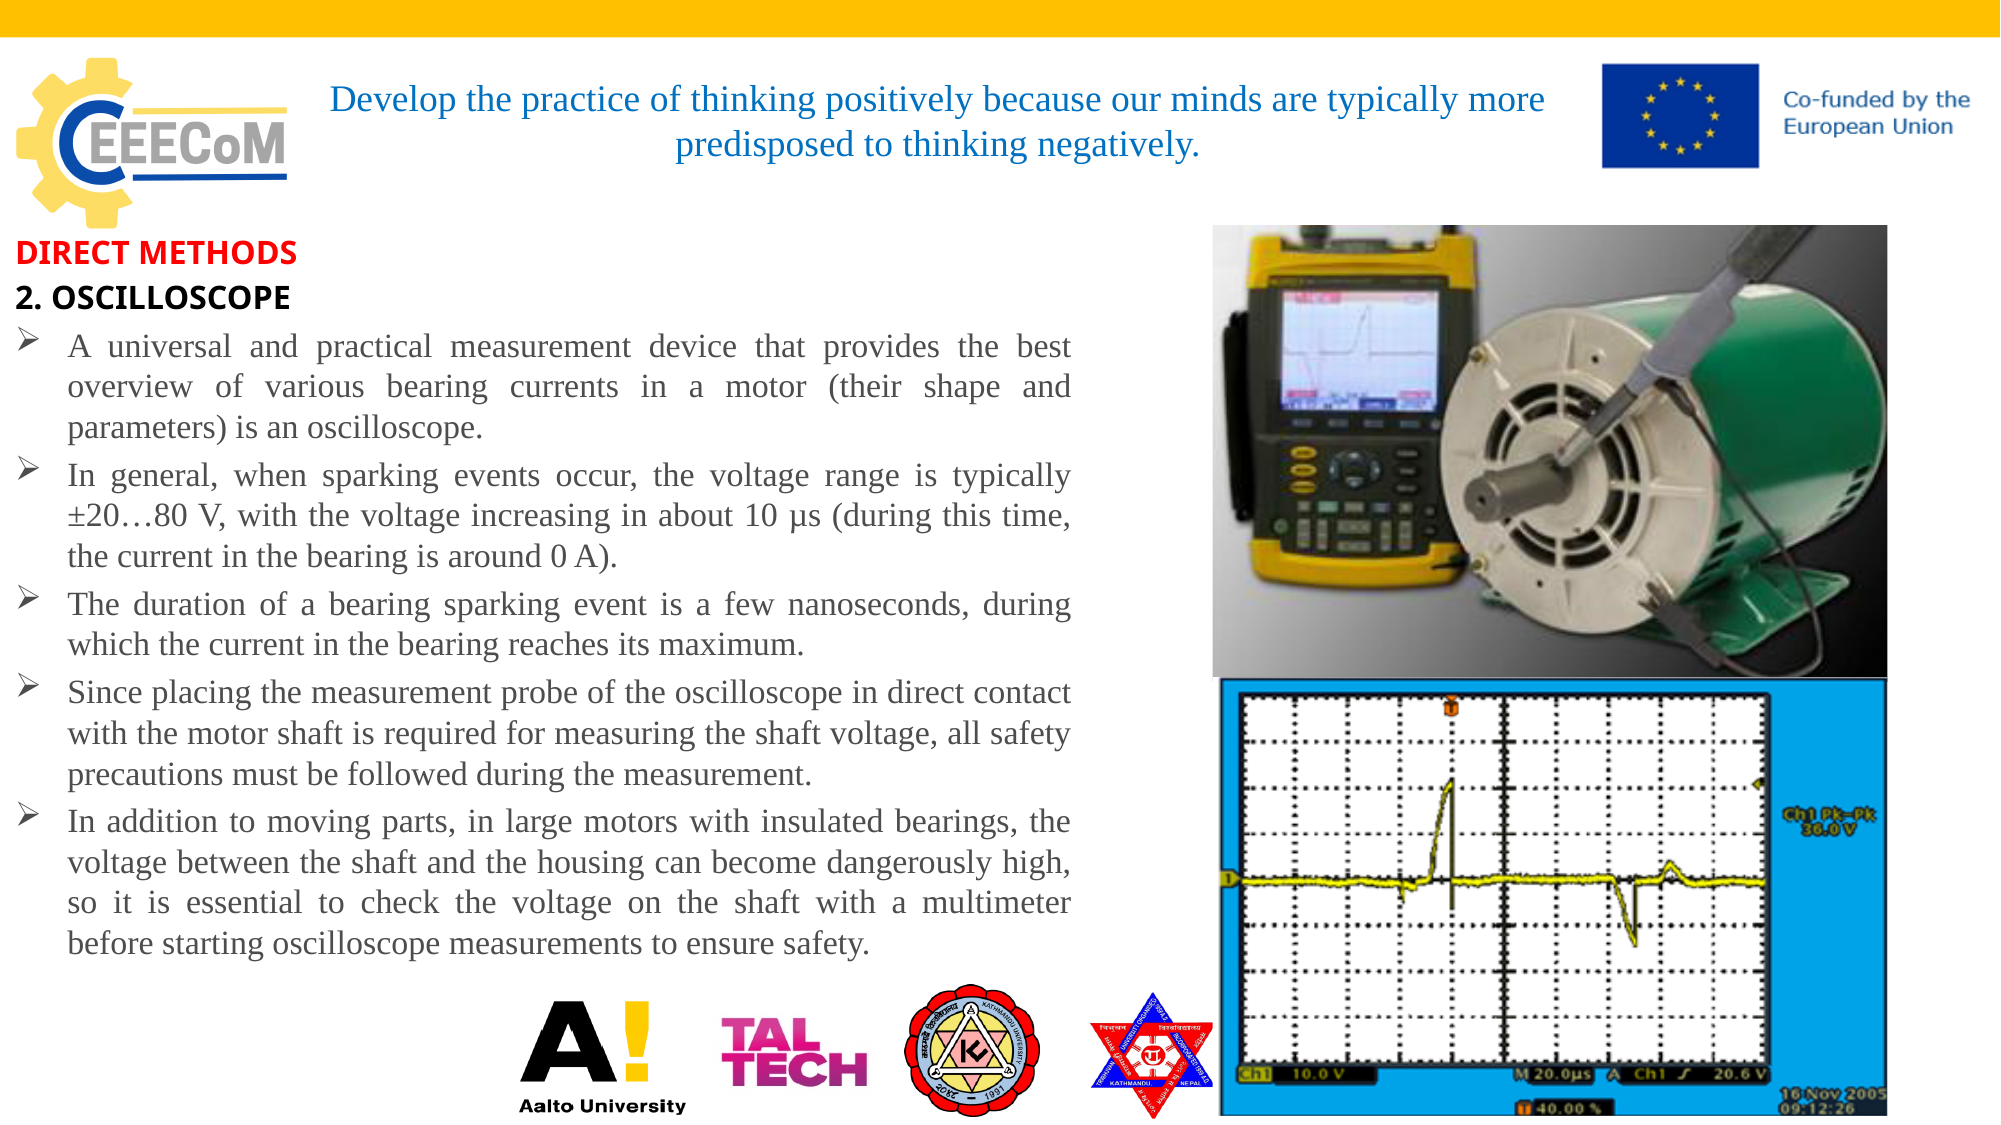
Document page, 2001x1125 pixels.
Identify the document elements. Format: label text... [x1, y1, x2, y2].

picture [1595, 46, 2000, 181]
list DIRECT METHODS 2. OSCILLOSCOPE A universal and practical measurement device that provides the best overview of various bearing currents in a motor (their shape and parameters) is an oscilloscope. In general, when sparking events occur, the voltage range is typically ±20…80 V, with the voltage increasing in about 10 µs (during this time, the current in the bearing is around 0 A). The duration of a bearing sparking event is a few nanoseconds, during which the current in the bearing reaches its maximum. Since placing the measurement probe of the oscilloscope in direct contact with the motor shaft is required for measuring the shaft voltage, all safety precautions must be followed during the measurement. In addition to moving parts, in large motors with insulated bearings, the voltage between the shaft and the housing can become dangerously high, so it is essential to check the voltage on the shaft with a multimeter before starting oscilloscope measurements to ensure safety. [0, 224, 1088, 975]
picture [512, 224, 1888, 1125]
title Develop the practice of thinking positively because our minds are typically more predisposed to thinking negatively. [312, 37, 1565, 201]
picture [11, 50, 299, 224]
